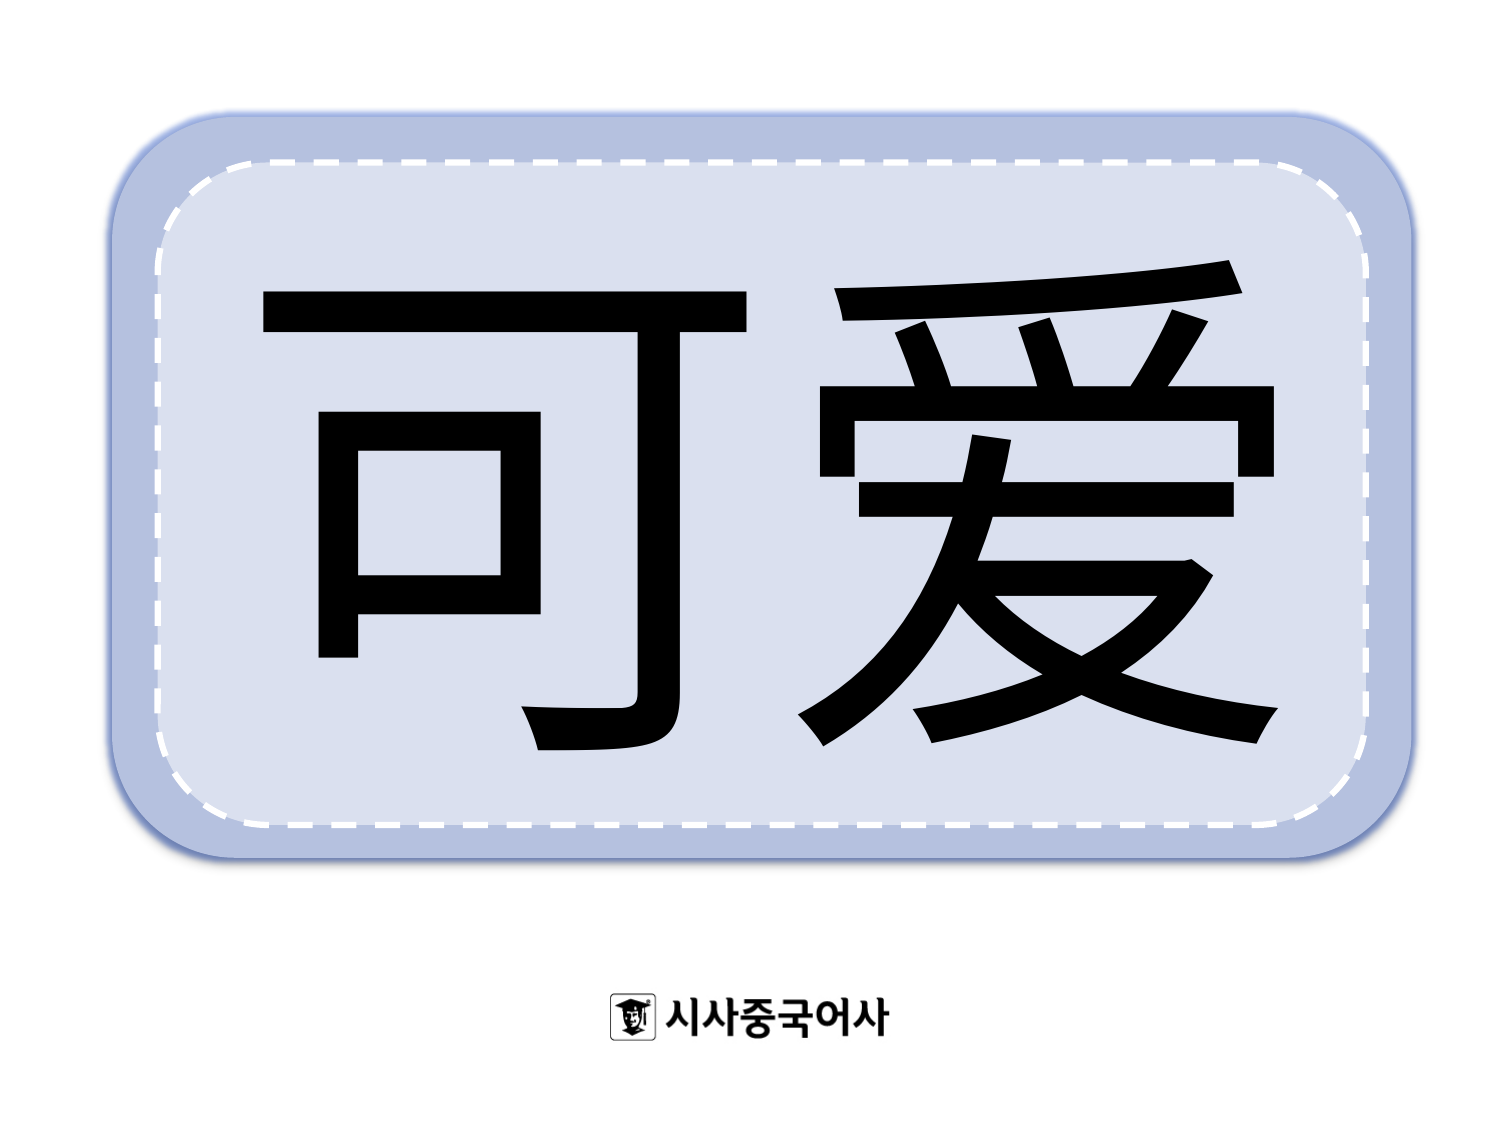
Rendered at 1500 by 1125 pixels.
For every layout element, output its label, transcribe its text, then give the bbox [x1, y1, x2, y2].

picture [602, 987, 898, 1047]
text_box 可爱 [171, 160, 1380, 824]
